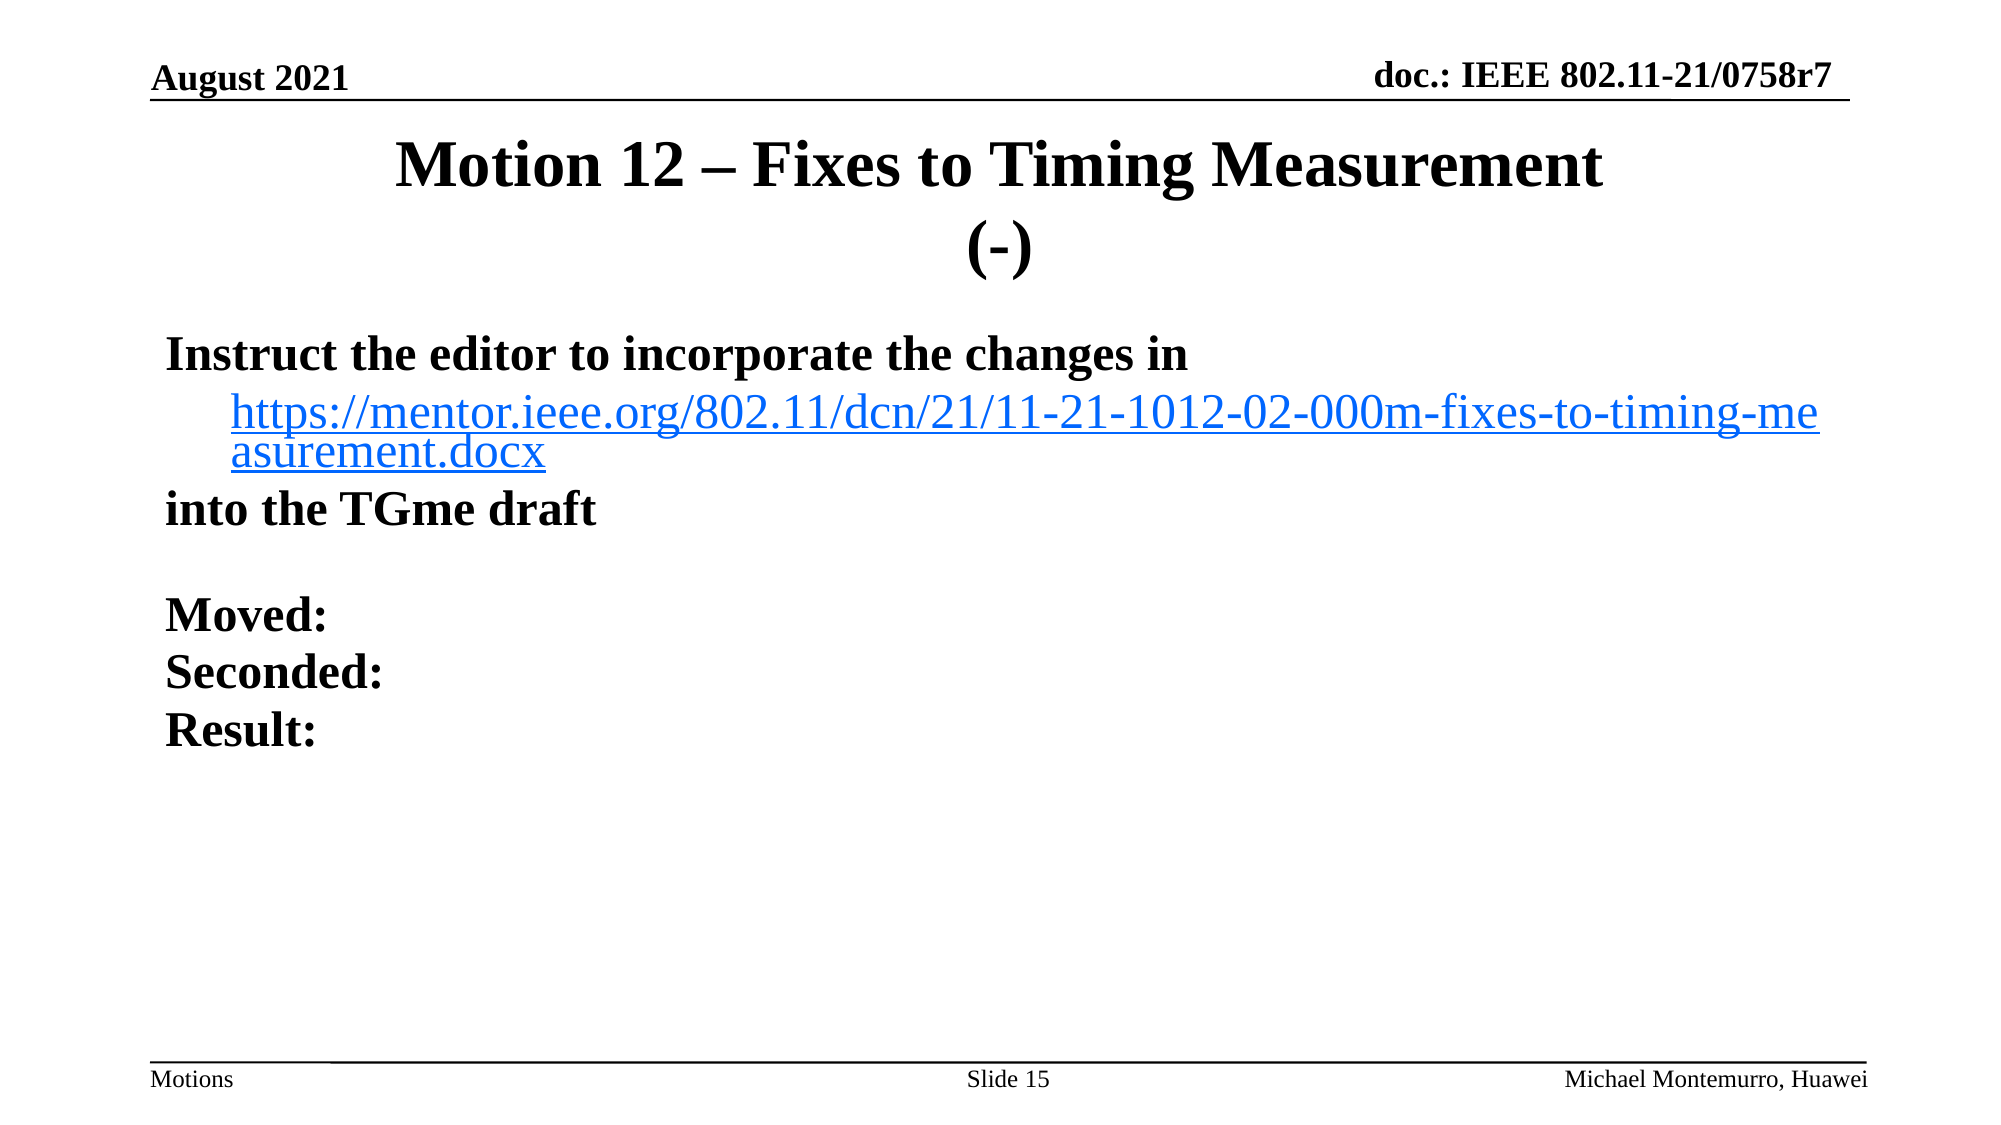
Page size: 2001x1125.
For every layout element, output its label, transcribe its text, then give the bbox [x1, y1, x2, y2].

slide_number Slide 15 [964, 1061, 1053, 1125]
list Instruct the editor to incorporate the changes in https://mentor.ieee.org/802.11/dcn/21/11-21-1012-02-000m-fixes-to-timing-measurement.docx into the TGme draft Moved: Seconded: Result: [150, 324, 1850, 1000]
footer Michael Montemurro, Huawei [1266, 1061, 1869, 1093]
title Motion 12 – Fixes to Timing Measurement (-) [150, 112, 1850, 288]
